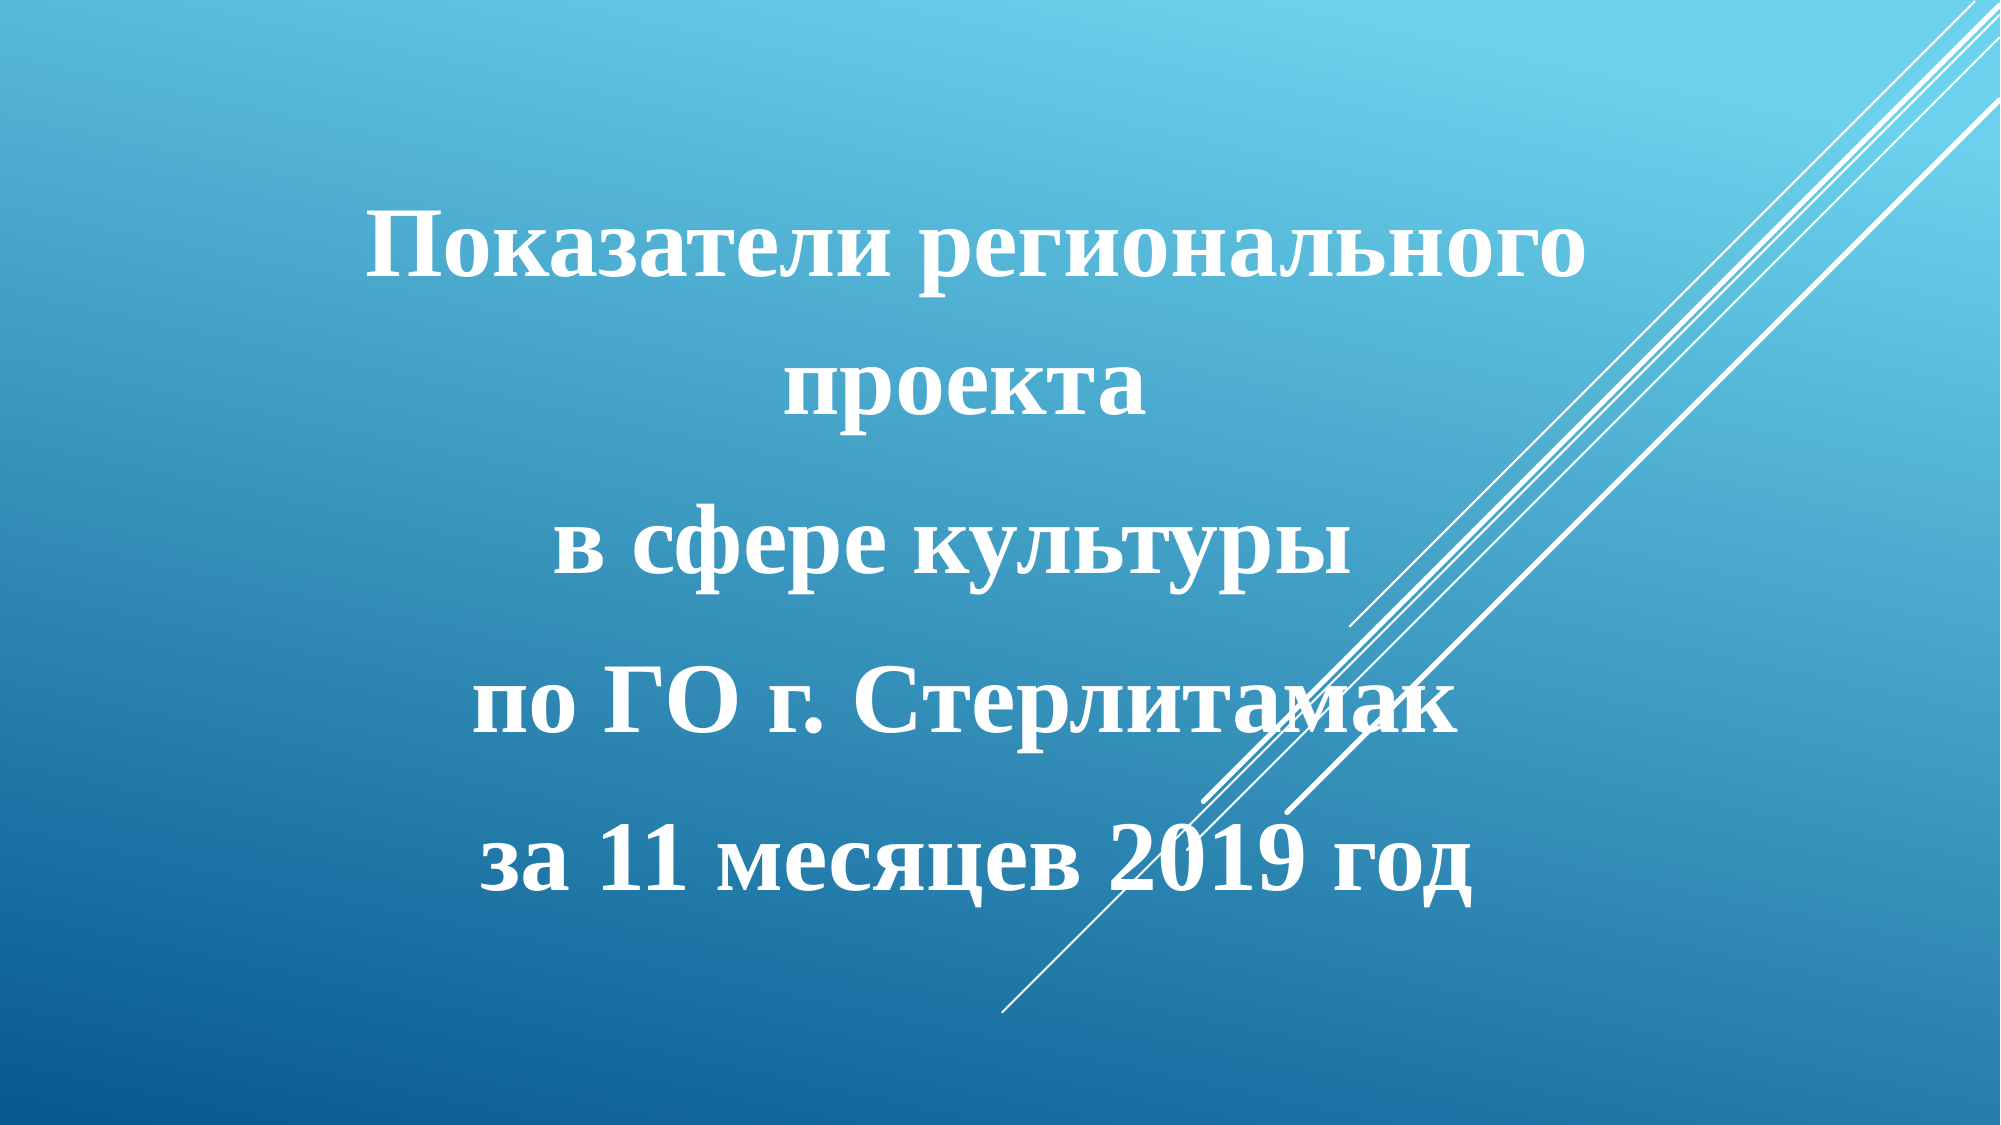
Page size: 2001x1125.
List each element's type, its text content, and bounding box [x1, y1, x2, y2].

text_box Показатели регионального проекта в сфере культуры по ГО г. Стерлитамак за 11 месяцев 2019 год [209, 151, 1746, 919]
